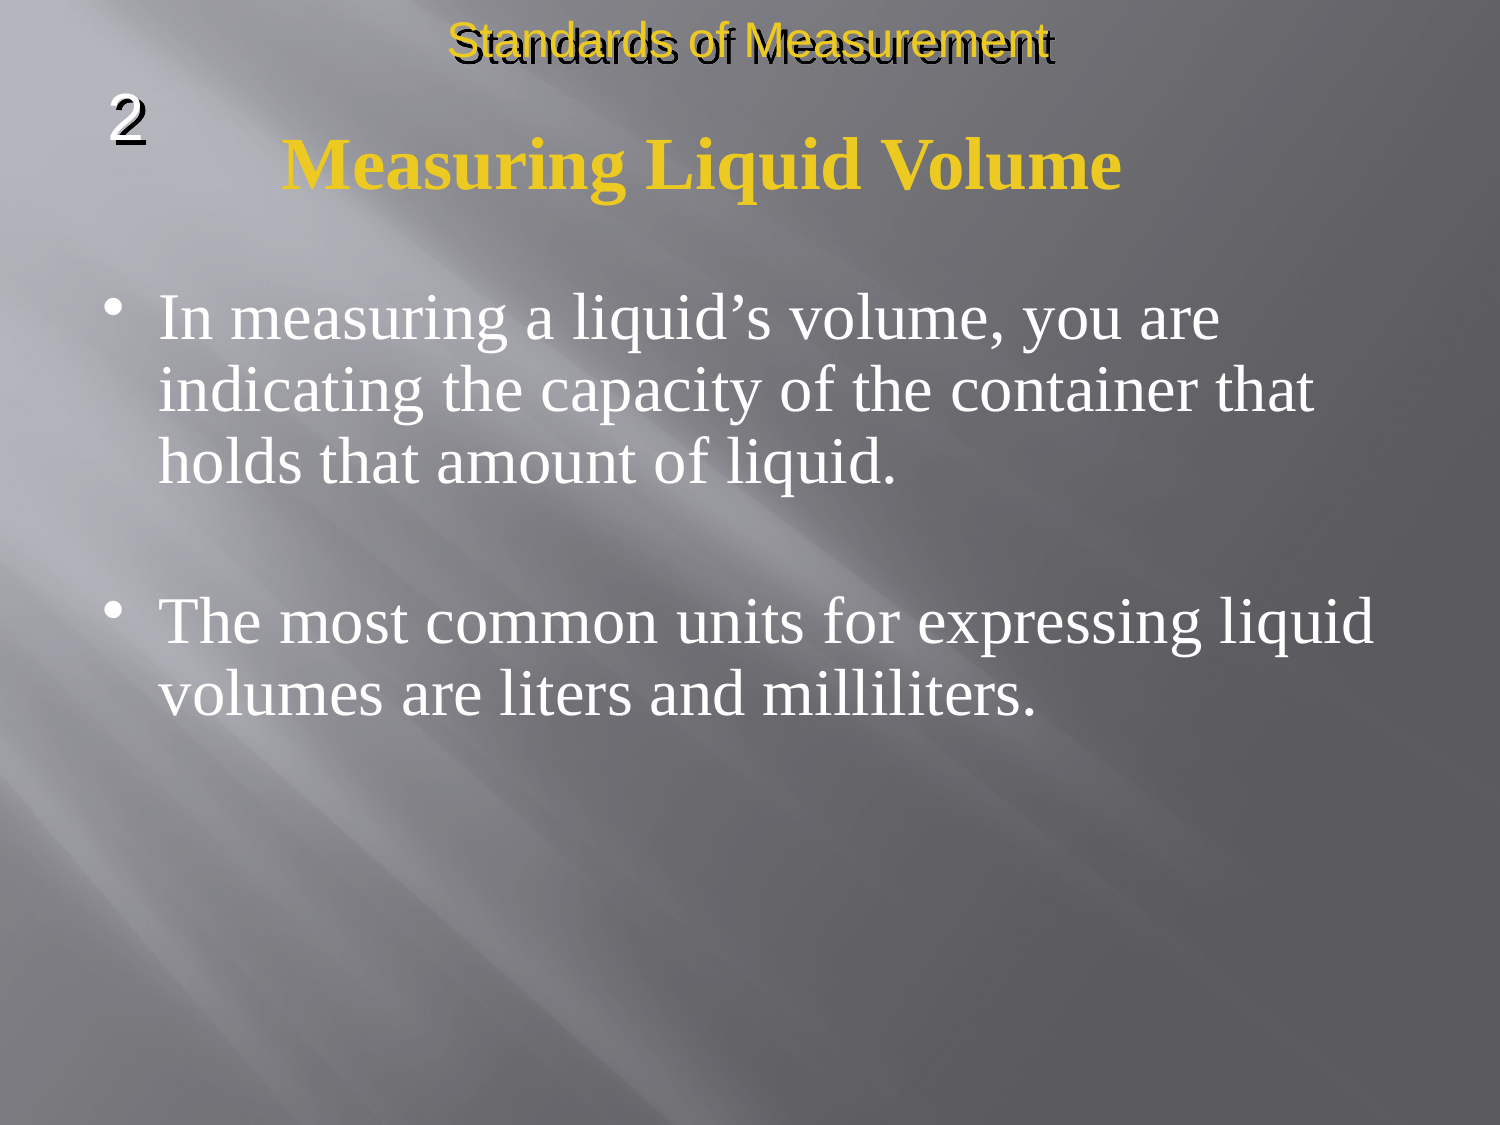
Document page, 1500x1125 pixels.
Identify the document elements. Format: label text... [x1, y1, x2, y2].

text_box Measuring Liquid Volume [266, 117, 1158, 214]
text_box 2 [93, 66, 160, 162]
text_box Standards of Measurement [431, 0, 1065, 75]
text_box In measuring a liquid’s volume, you are indicating the capacity of the container that holds that amount of liquid. [87, 274, 1350, 506]
text_box The most common units for expressing liquid volumes are liters and milliliters. [87, 578, 1400, 738]
